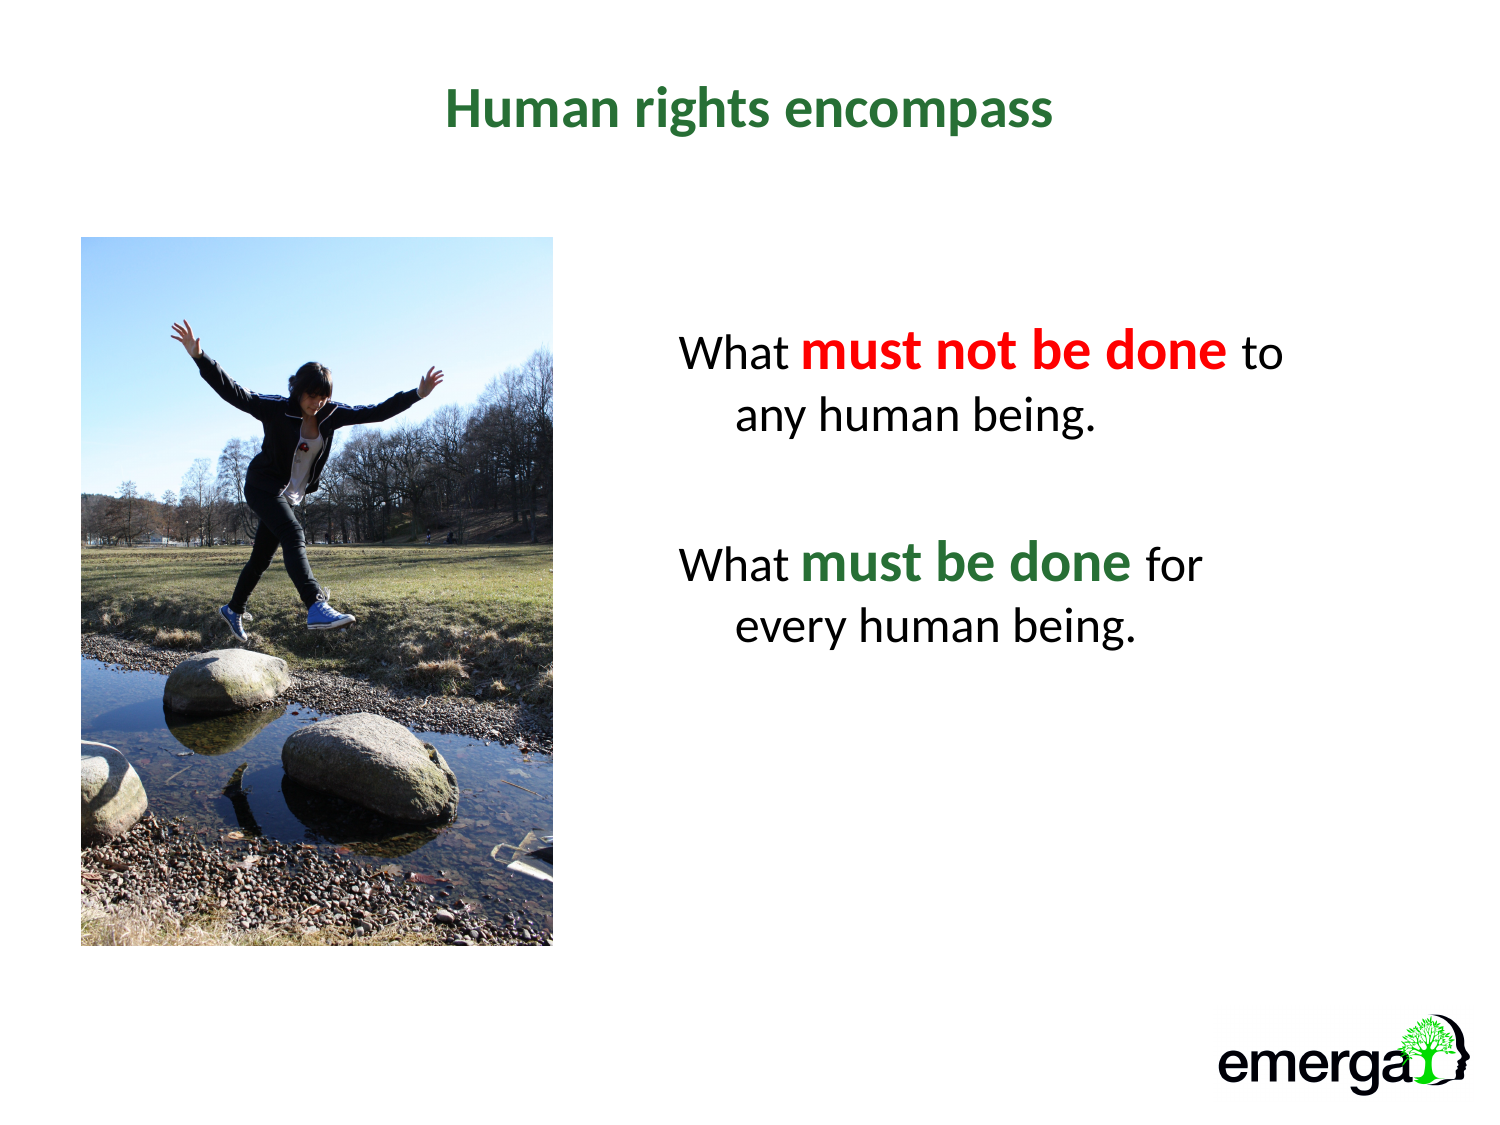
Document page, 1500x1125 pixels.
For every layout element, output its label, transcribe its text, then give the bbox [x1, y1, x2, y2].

list What must not be done to any human being. What must be done for every human being. [663, 231, 1302, 907]
picture [80, 237, 553, 946]
picture [1213, 1005, 1474, 1102]
title Human rights encompass [75, 45, 1425, 233]
